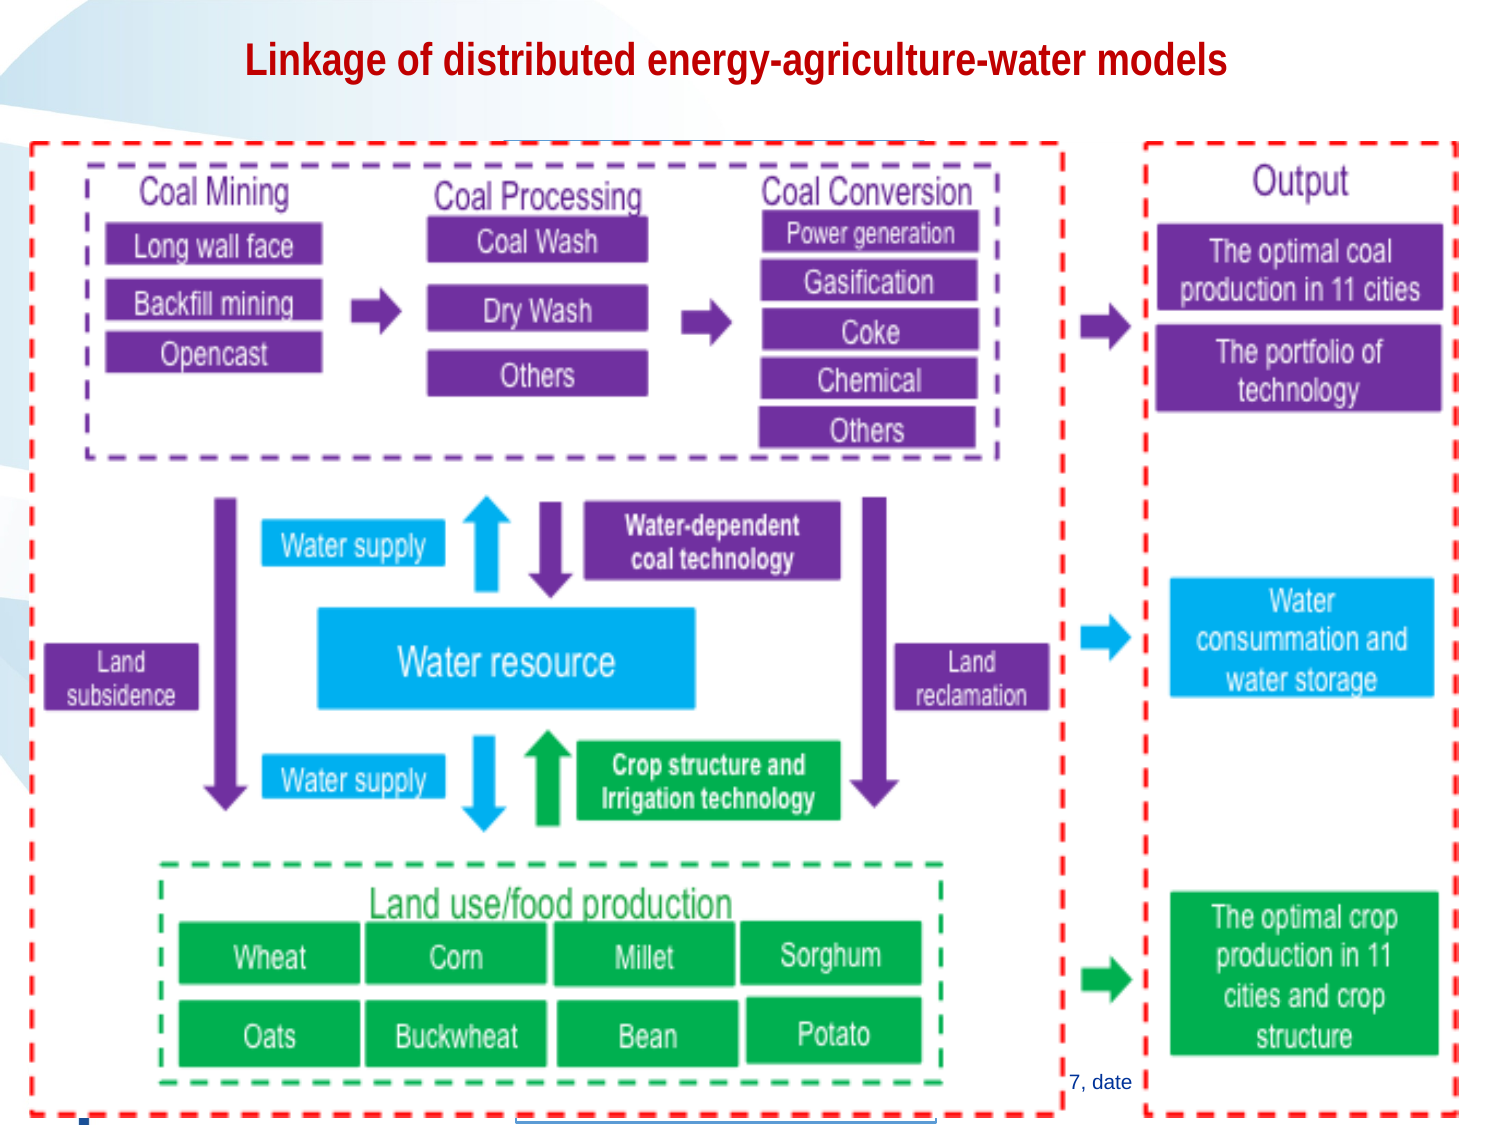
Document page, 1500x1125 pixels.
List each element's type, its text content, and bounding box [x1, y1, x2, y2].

title Linkage of distributed energy-agriculture-water models [80, 29, 1393, 139]
picture [0, 0, 1500, 1125]
